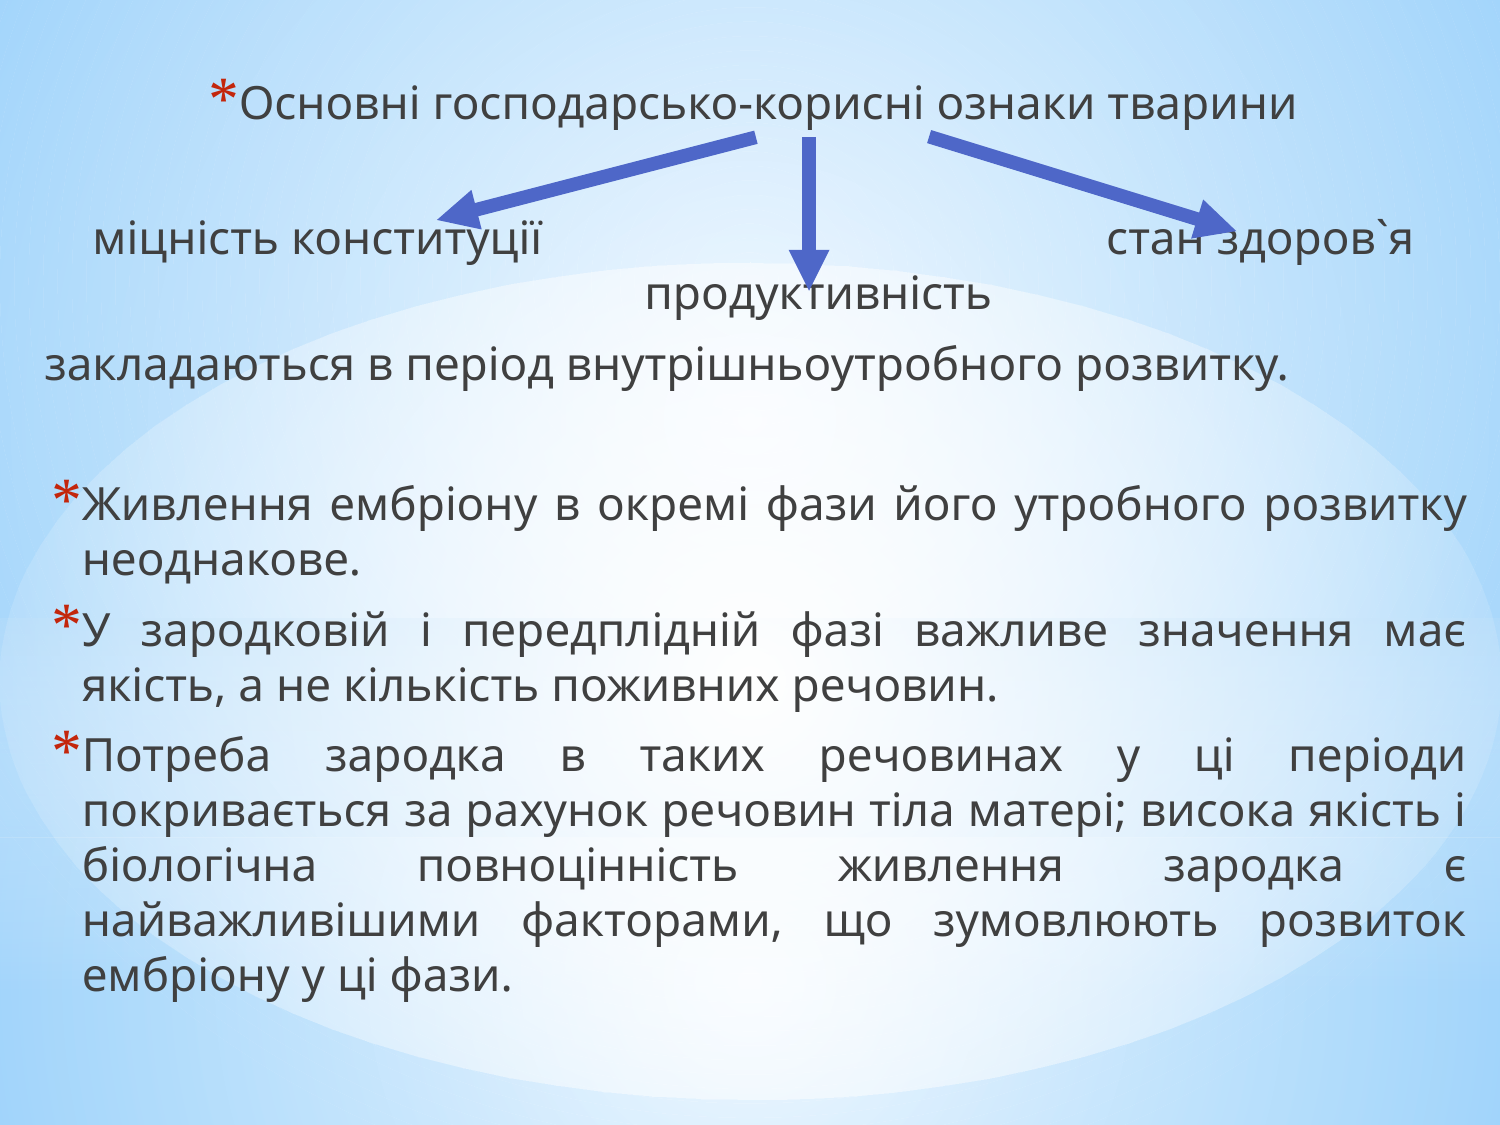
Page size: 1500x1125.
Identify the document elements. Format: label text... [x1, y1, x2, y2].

list Основні господарсько-корисні ознаки тварини міцність конституції стан здоров`я продуктивність закладаються в період внутрішньоутробного розвитку. Живлення ембріону в окремі фази його утробного розвитку неоднакове. У зародковій і передплідній фазі важливе значення має якість, а не кількість поживних речовин. Потреба зародка в таких речовинах у ці періоди покривається за рахунок речовин тіла матері; висока якість і біологічна повноцінність живлення зародка є найважливішими факторами, що зумовлюють розвиток ембріону у ці фази. [29, 66, 1483, 1125]
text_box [436, 136, 757, 221]
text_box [928, 136, 1237, 232]
